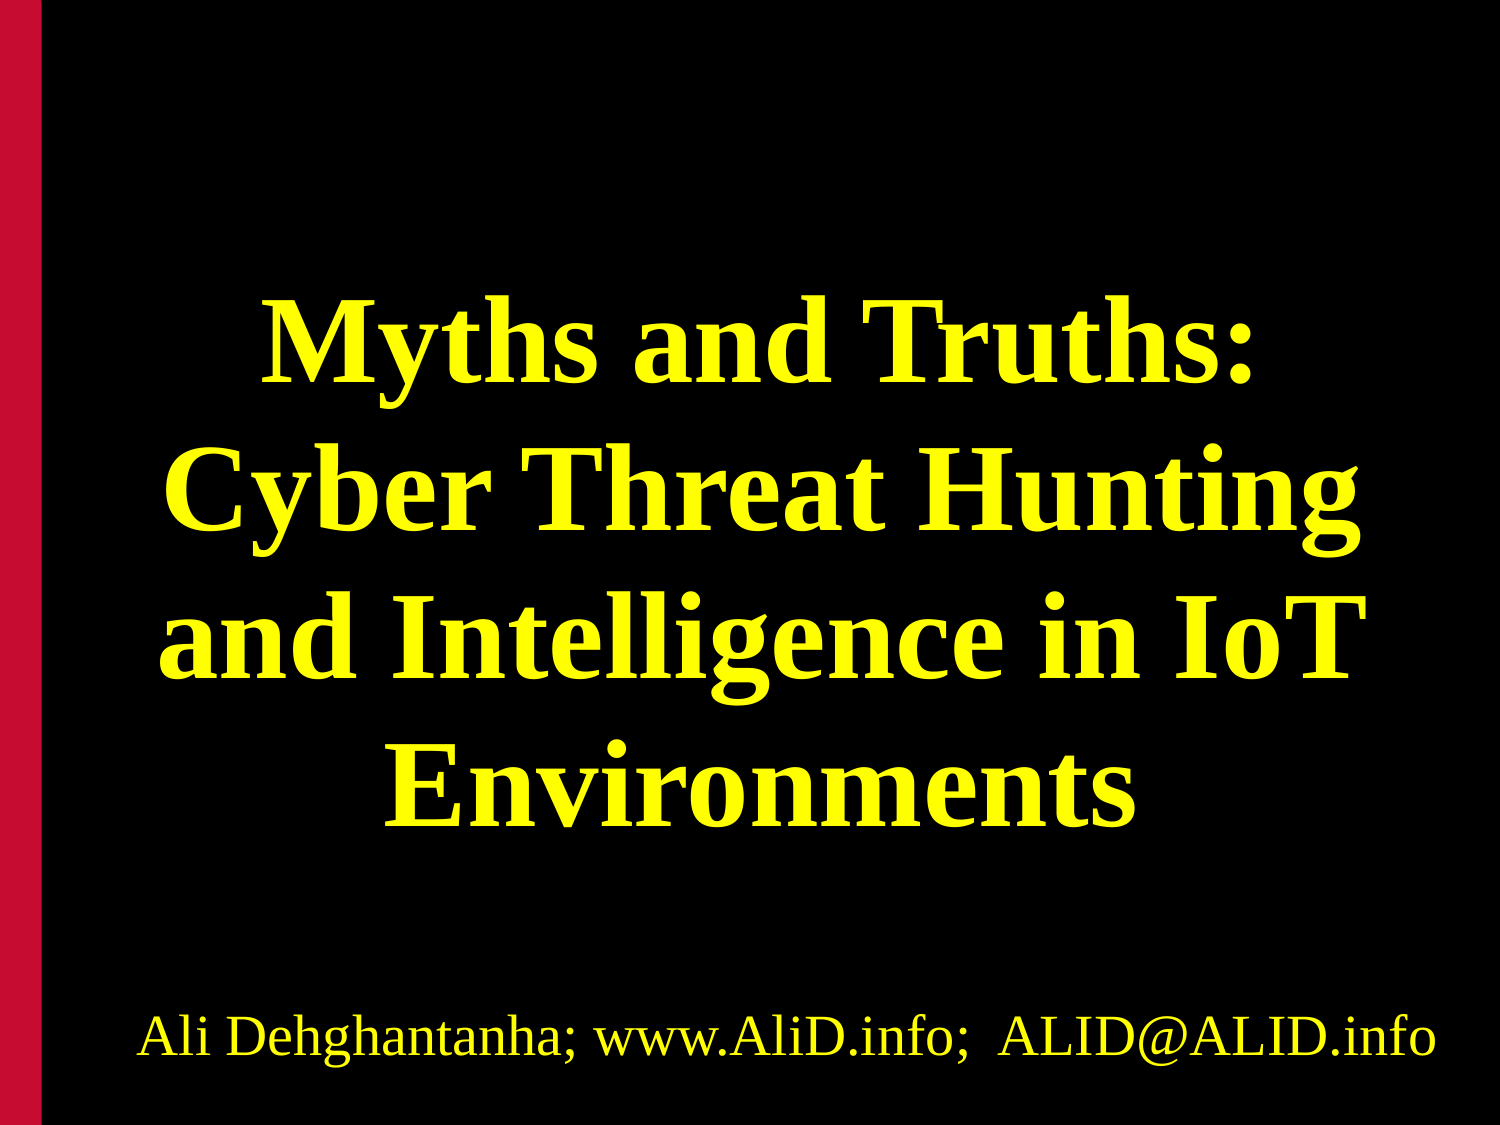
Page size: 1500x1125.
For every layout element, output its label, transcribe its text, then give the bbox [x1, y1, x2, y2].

text_box Myths and Truths: Cyber Threat Hunting and Intelligence in IoT Environments [87, 259, 1436, 857]
text_box Ali Dehghantanha; www.AliD.info; ALID@ALID.info [74, 999, 1500, 1072]
